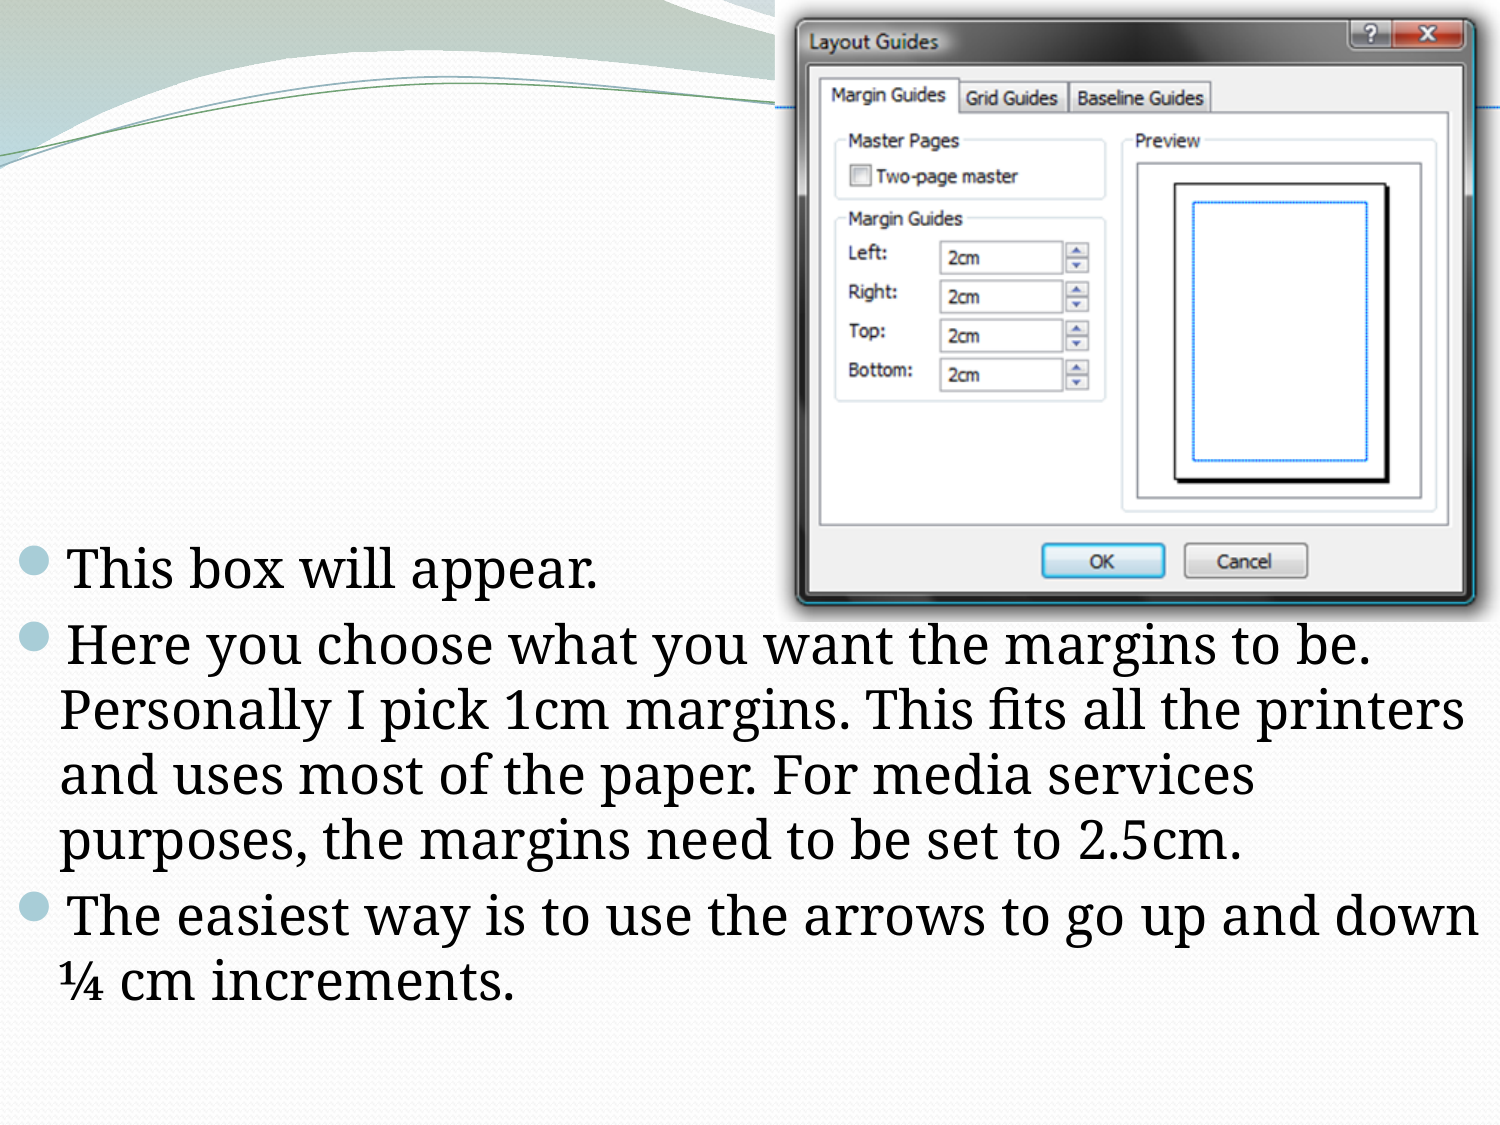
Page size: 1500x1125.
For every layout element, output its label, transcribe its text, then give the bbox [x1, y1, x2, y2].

picture [774, 0, 1500, 622]
list This box will appear. Here you choose what you want the margins to be. Personally I pick 1cm margins. This fits all the printers and uses most of the paper. For media services purposes, the margins need to be set to 2.5cm. The easiest way is to use the arrows to go up and down ¼ cm increments. [0, 527, 1500, 1125]
